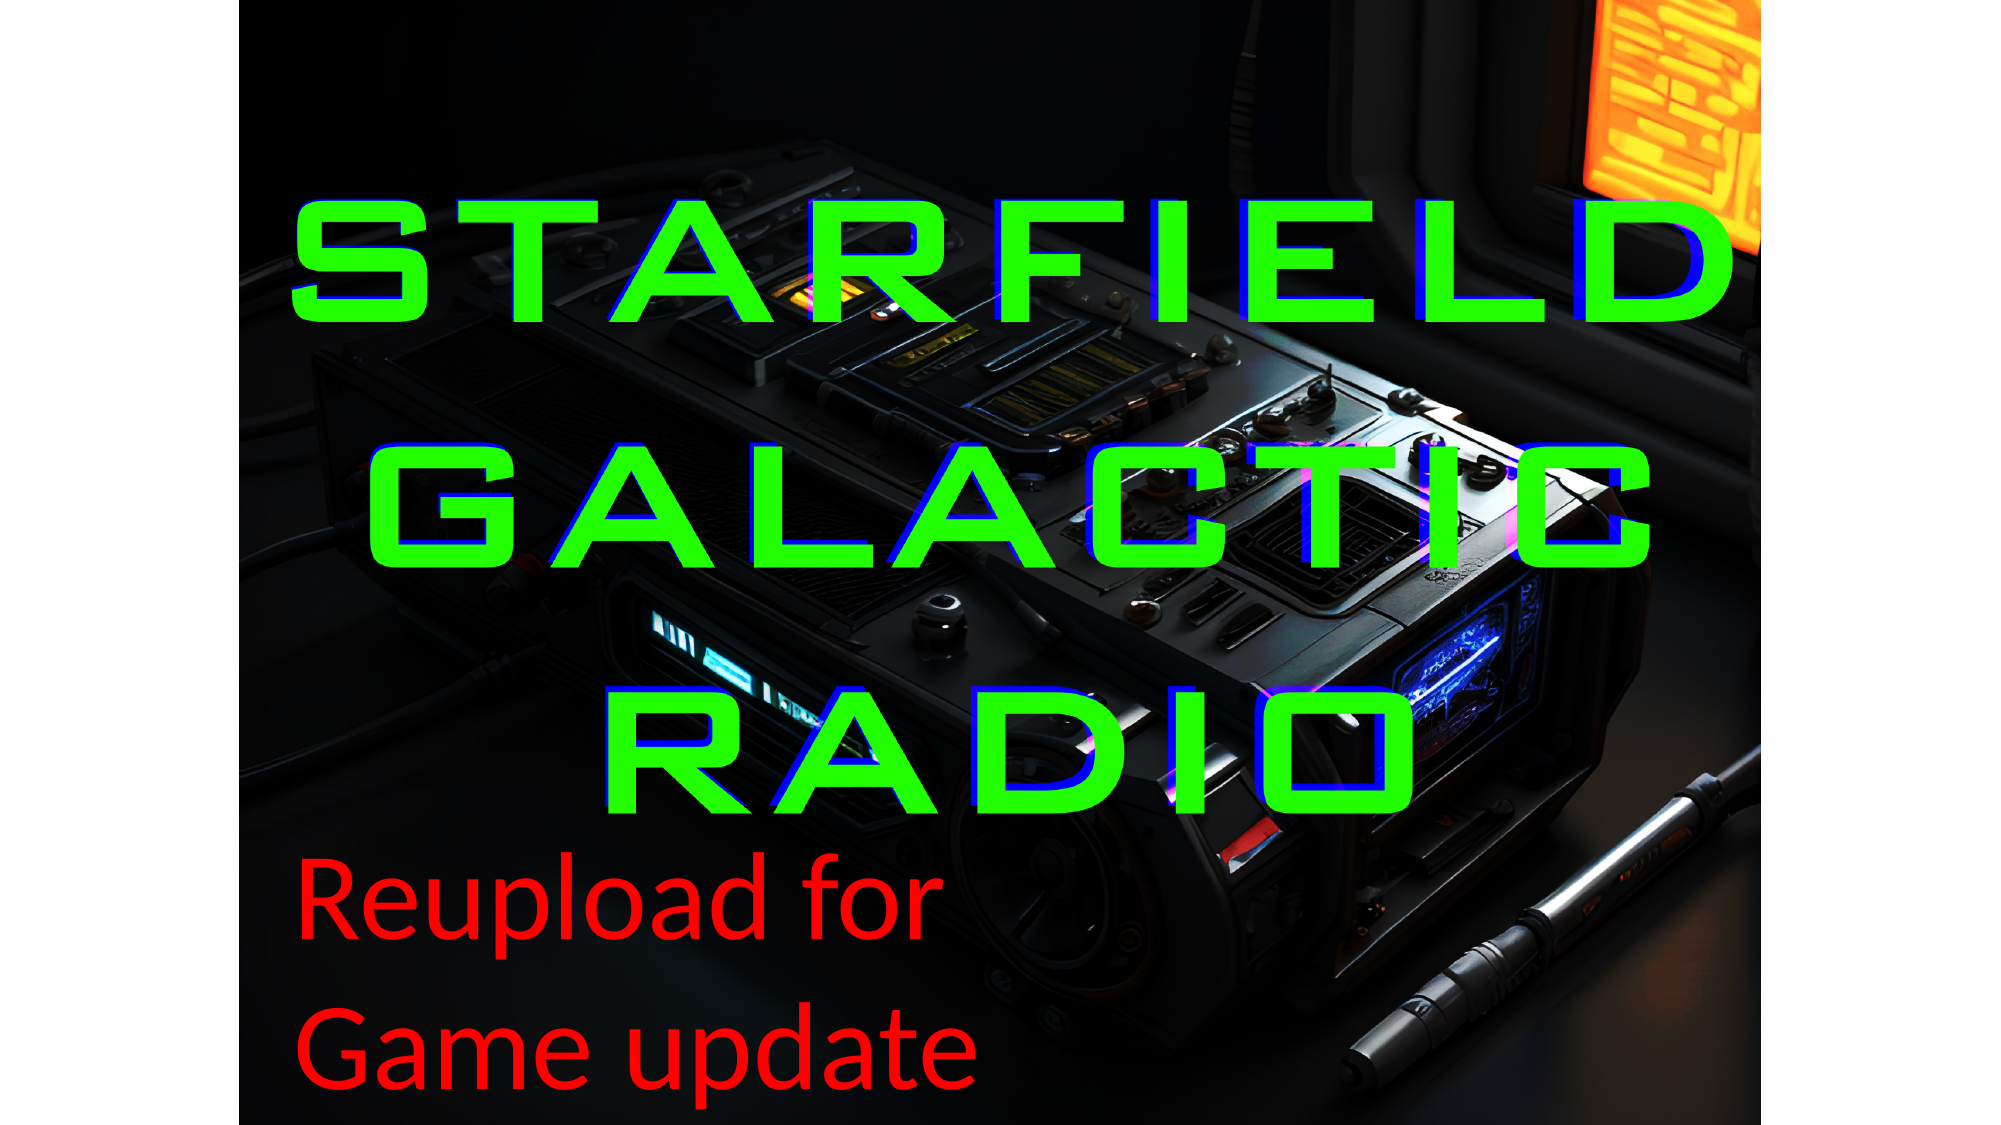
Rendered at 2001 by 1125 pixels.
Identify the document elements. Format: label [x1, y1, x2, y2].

picture [239, 0, 1761, 1125]
